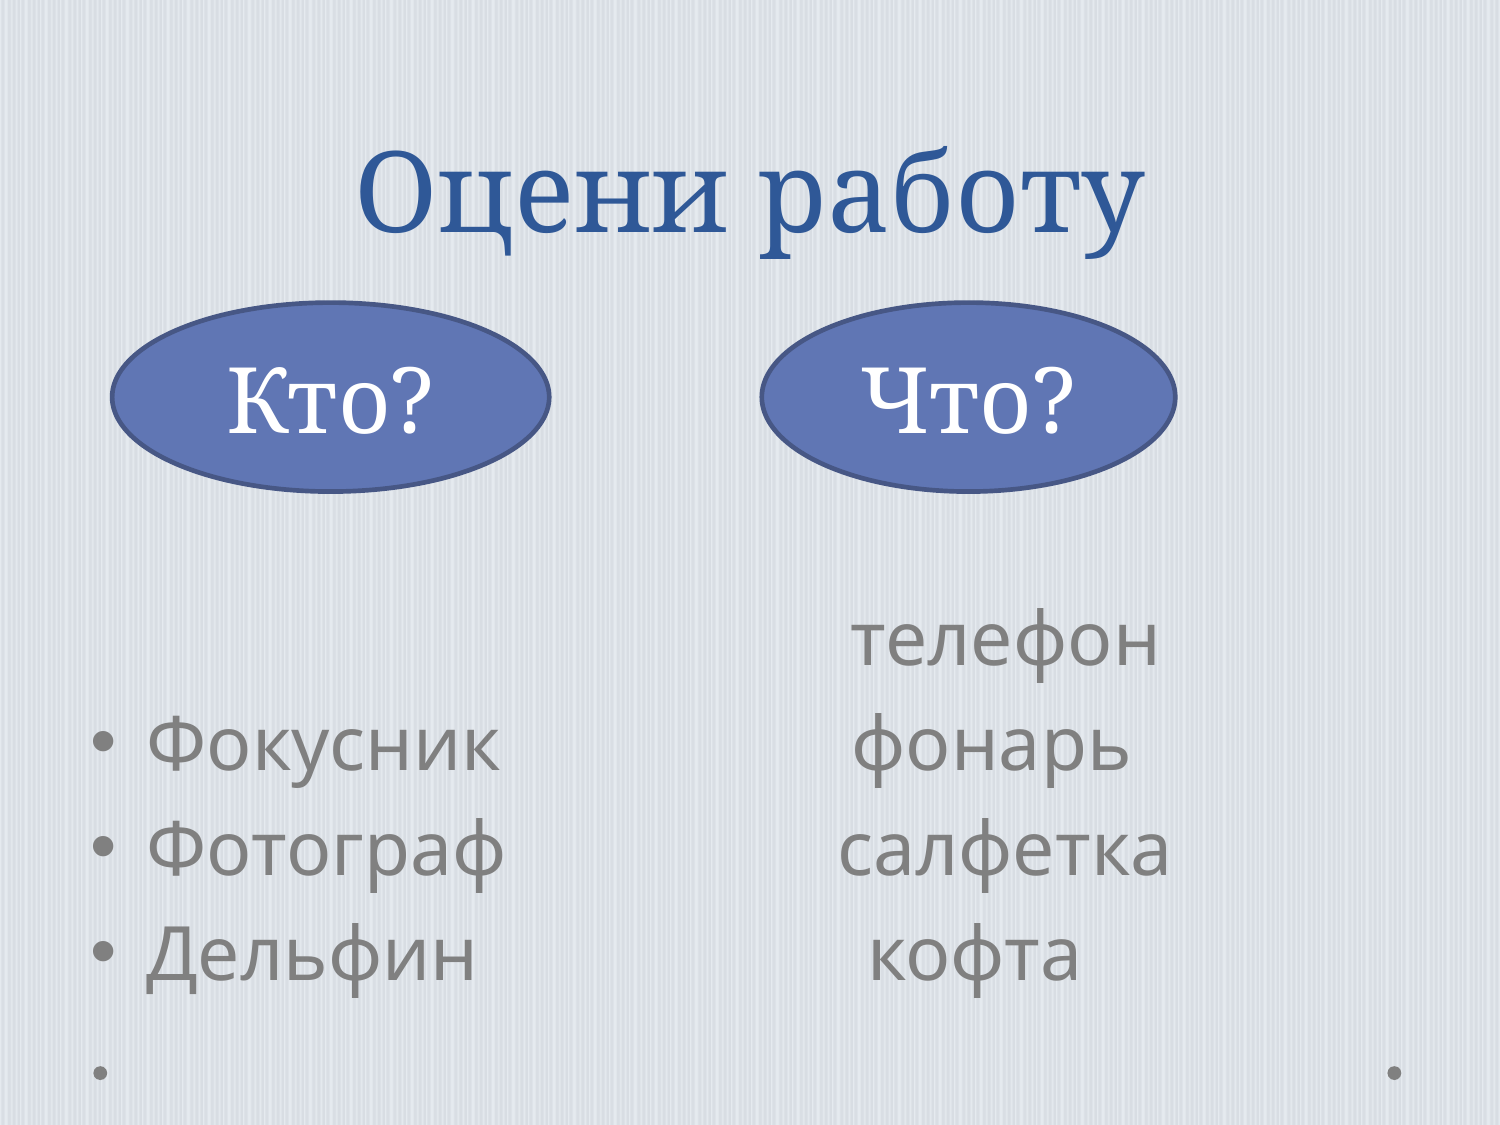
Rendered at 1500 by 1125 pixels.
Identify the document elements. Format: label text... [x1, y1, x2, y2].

text_box Что? [759, 300, 1178, 494]
text_box Кто? [109, 300, 552, 494]
title Оцени работу [75, 0, 1425, 262]
list телефон Фокусник фонарь Фотограф салфетка Дельфин кофта [75, 262, 1425, 1005]
